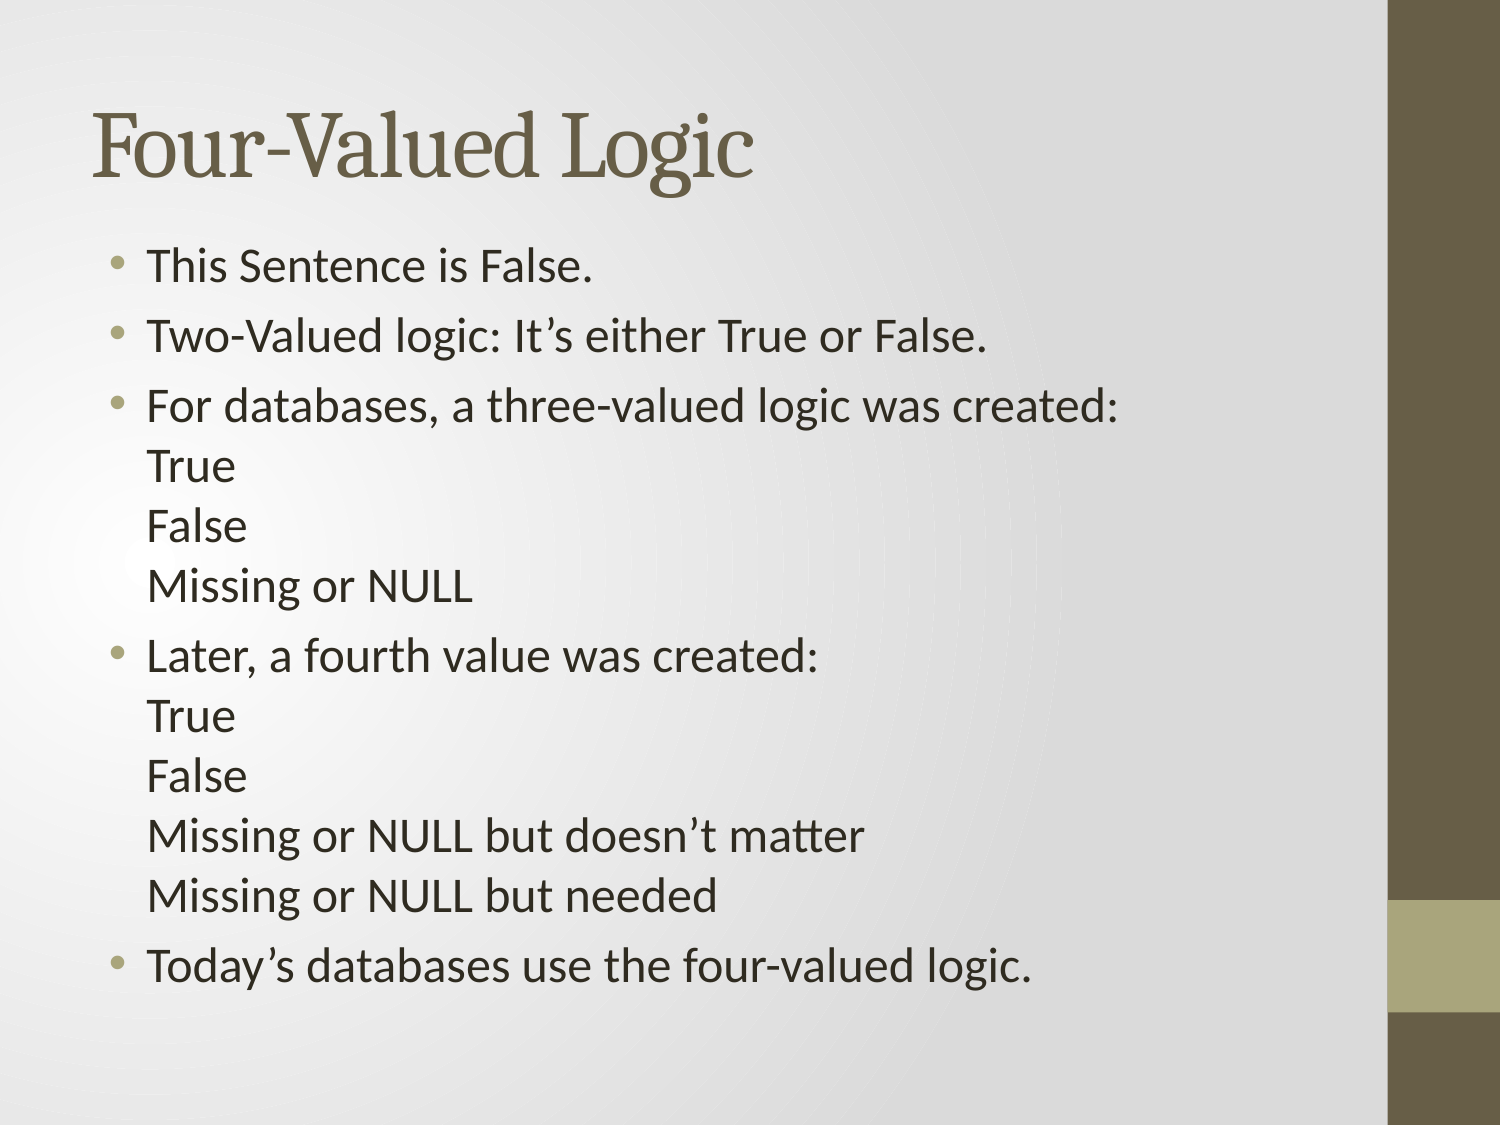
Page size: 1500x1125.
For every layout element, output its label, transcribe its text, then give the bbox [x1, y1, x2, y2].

title Four-Valued Logic [75, 45, 1325, 224]
list This Sentence is False. Two-Valued logic: It’s either True or False. For databases, a three-valued logic was created: True False Missing or NULL Later, a fourth value was created: True False Missing or NULL but doesn’t matter Missing or NULL but needed Today’s databases use the four-valued logic. [75, 224, 1425, 1038]
